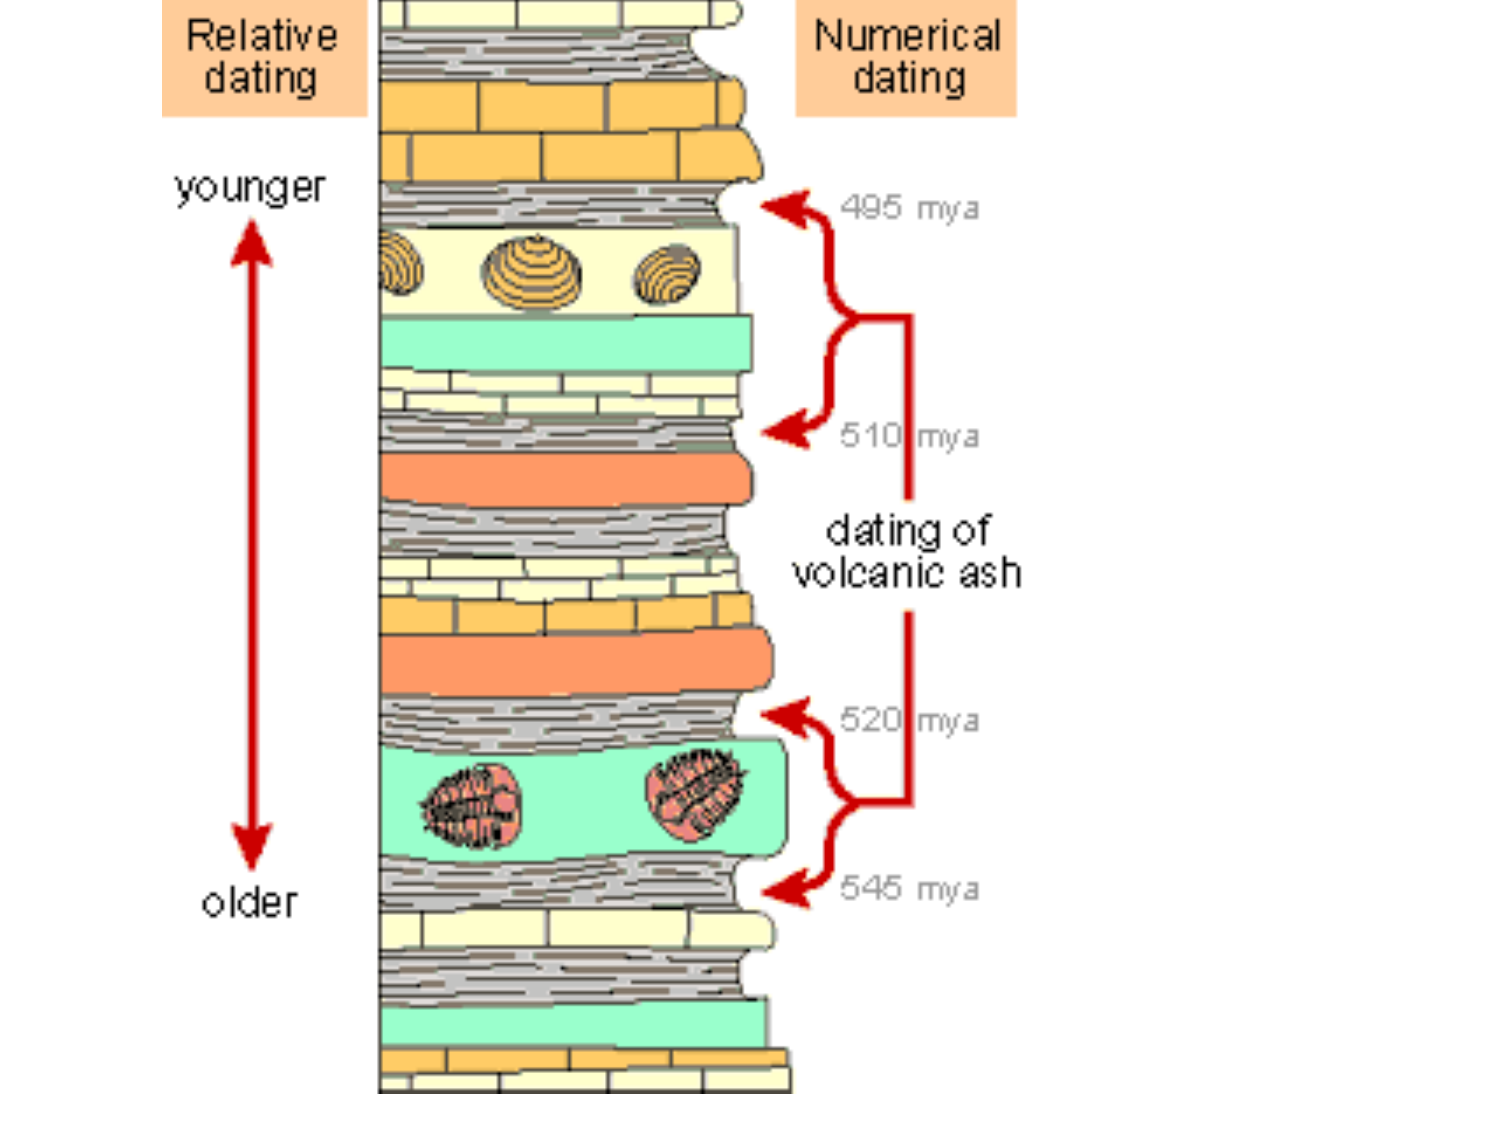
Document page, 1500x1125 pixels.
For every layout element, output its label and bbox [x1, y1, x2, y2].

picture [162, 0, 1026, 1095]
